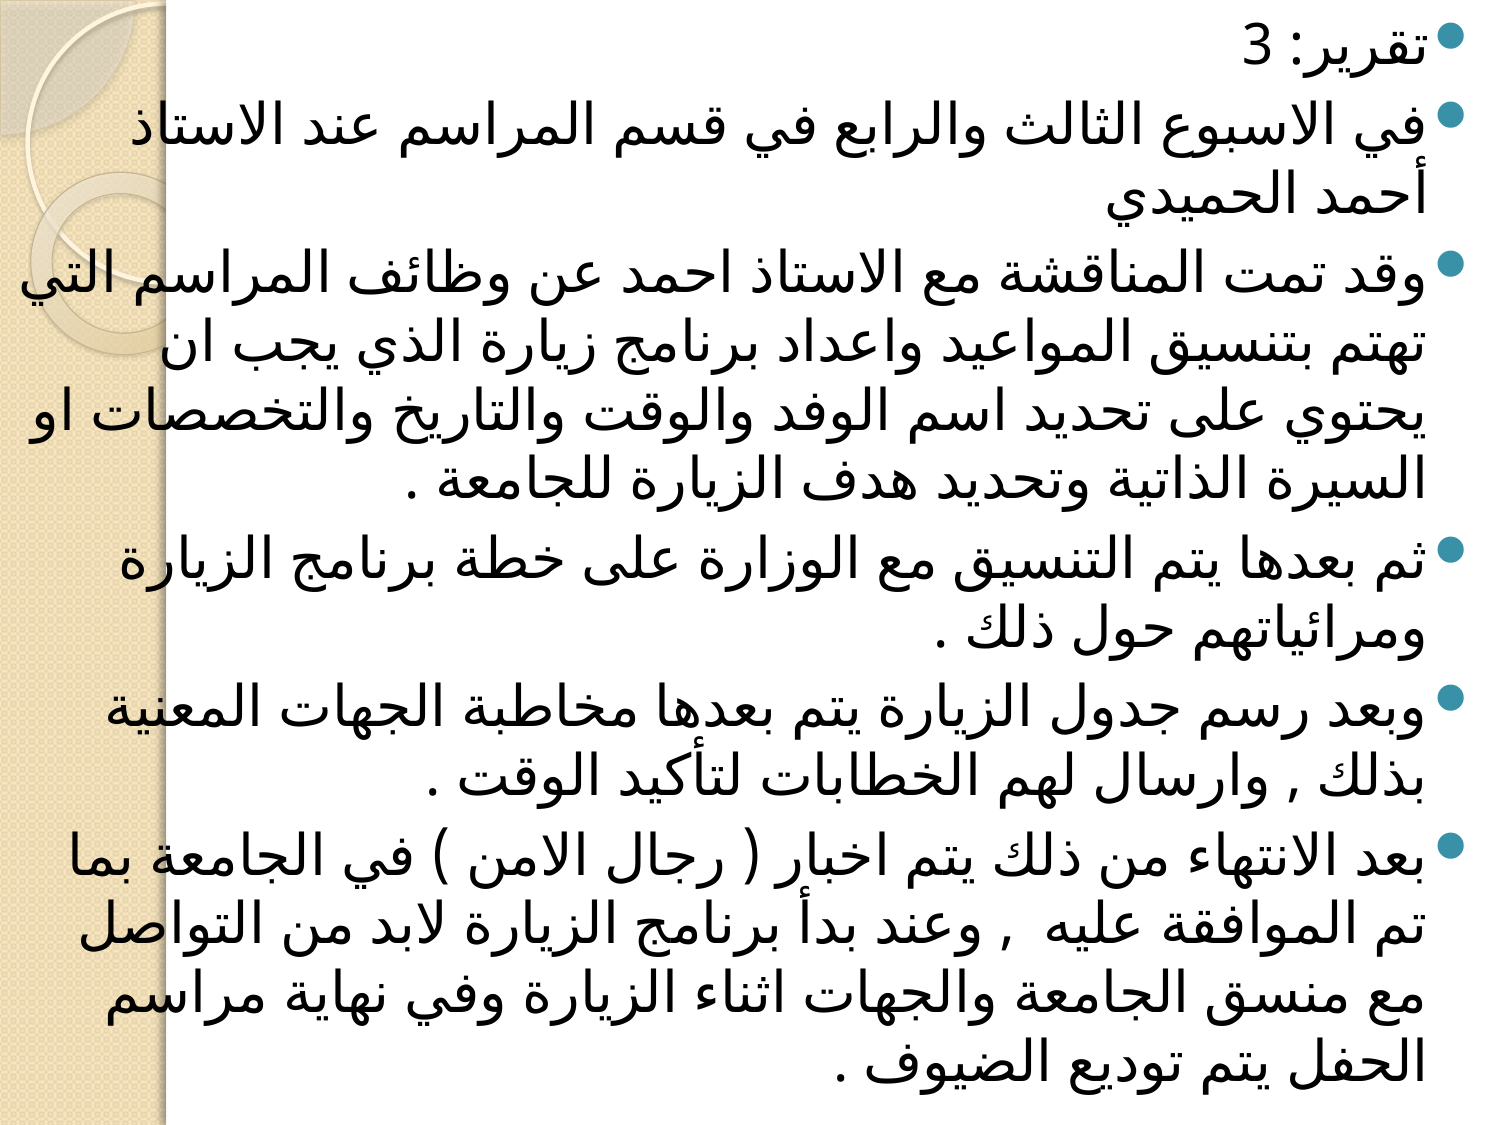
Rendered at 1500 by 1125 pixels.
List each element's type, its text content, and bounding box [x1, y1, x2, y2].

list تقرير: 3 في الاسبوع الثالث والرابع في قسم المراسم عند الاستاذ أحمد الحميدي وقد تمت المناقشة مع الاستاذ احمد عن وظائف المراسم التي تهتم بتنسيق المواعيد واعداد برنامج زيارة الذي يجب ان يحتوي على تحديد اسم الوفد والوقت والتاريخ والتخصصات او السيرة الذاتية وتحديد هدف الزيارة للجامعة . ثم بعدها يتم التنسيق مع الوزارة على خطة برنامج الزيارة ومرائياتهم حول ذلك . وبعد رسم جدول الزيارة يتم بعدها مخاطبة الجهات المعنية بذلك , وارسال لهم الخطابات لتأكيد الوقت . بعد الانتهاء من ذلك يتم اخبار ( رجال الامن ) في الجامعة بما تم الموافقة عليه , وعند بدأ برنامج الزيارة لابد من التواصل مع منسق الجامعة والجهات اثناء الزيارة وفي نهاية مراسم الحفل يتم توديع الضيوف . [0, 0, 1500, 1125]
